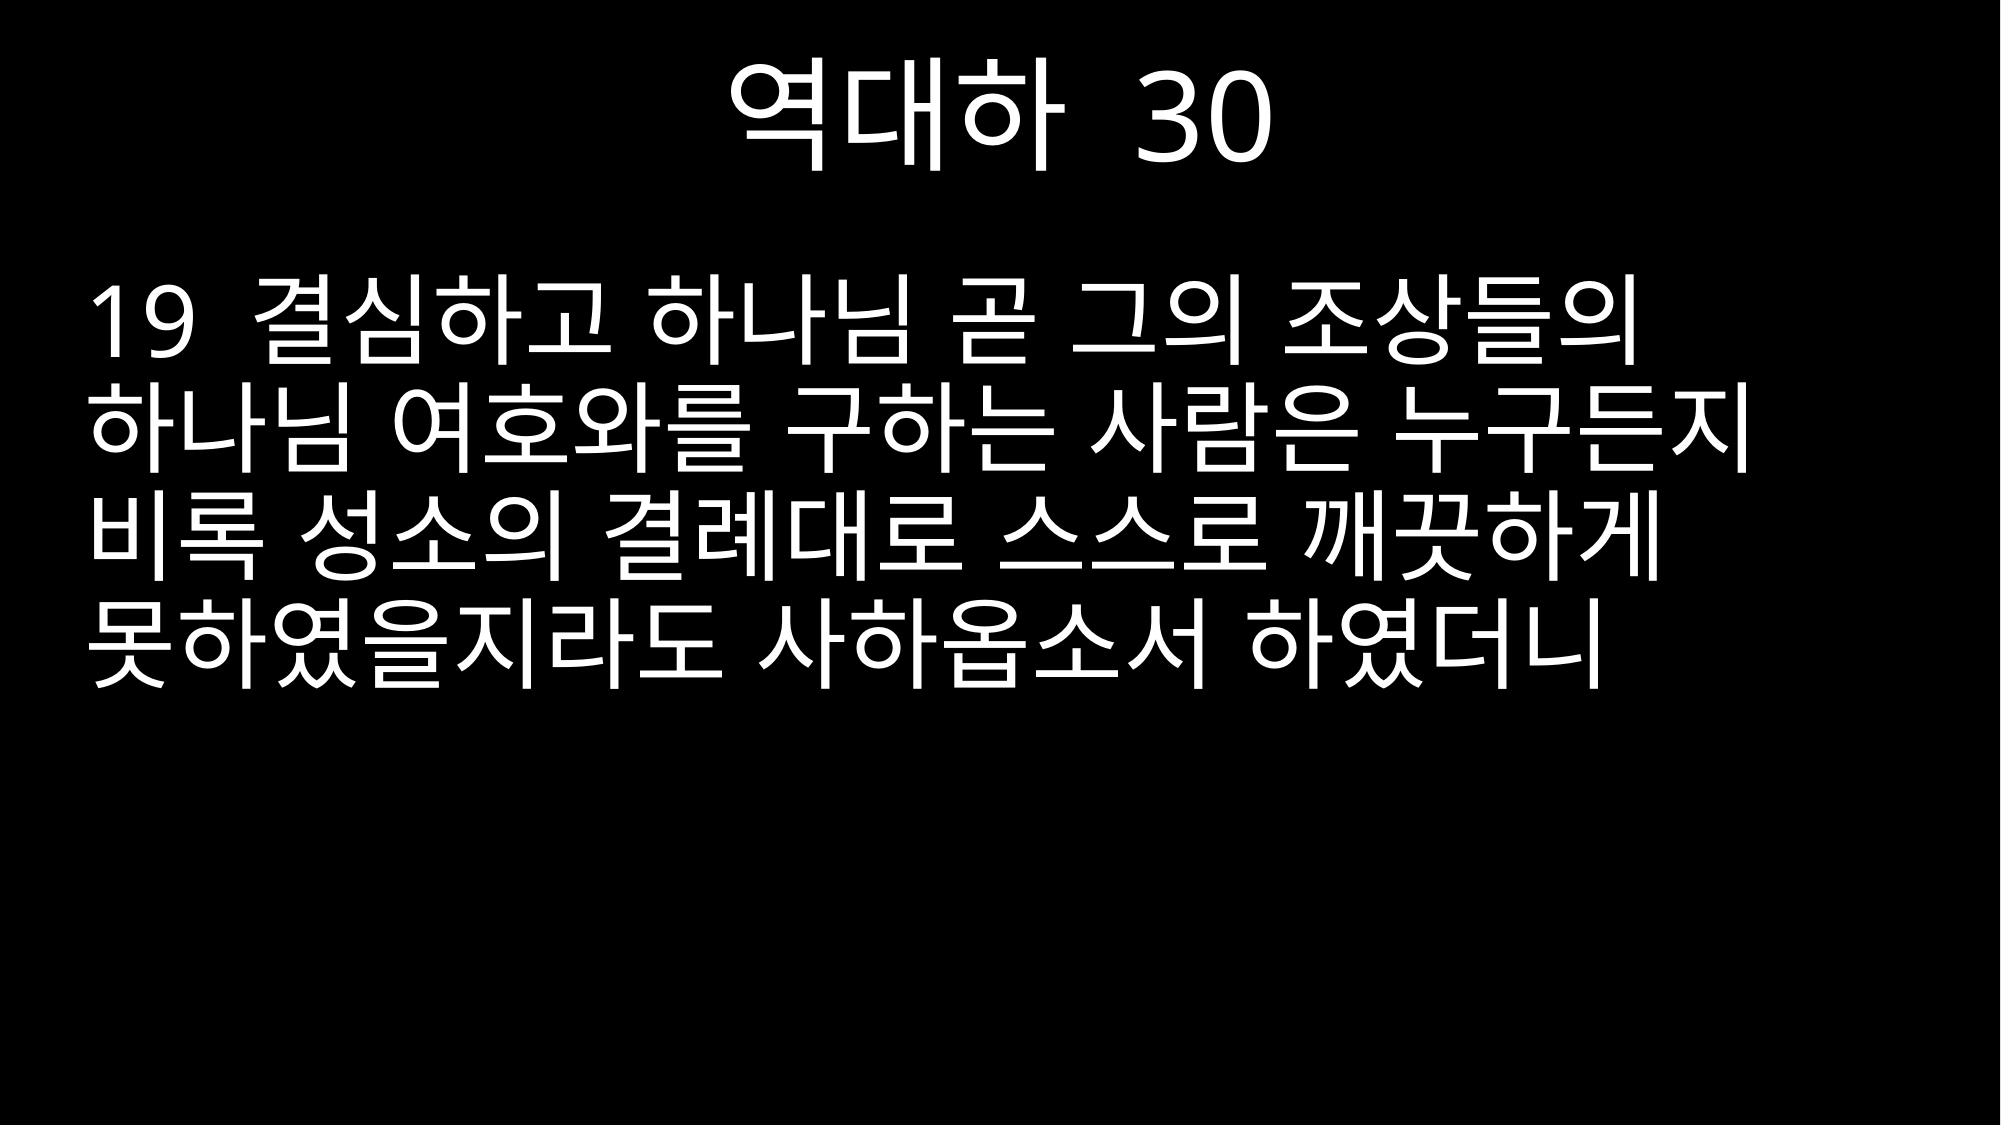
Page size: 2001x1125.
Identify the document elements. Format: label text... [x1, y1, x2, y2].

footer 역대하 30 [0, 32, 2000, 192]
picture [0, 0, 2001, 1125]
list 19 결심하고 하나님 곧 그의 조상들의 하나님 여호와를 구하는 사람은 누구든지 비록 성소의 결례대로 스스로 깨끗하게 못하였을지라도 사하옵소서 하였더니 [69, 263, 1953, 423]
